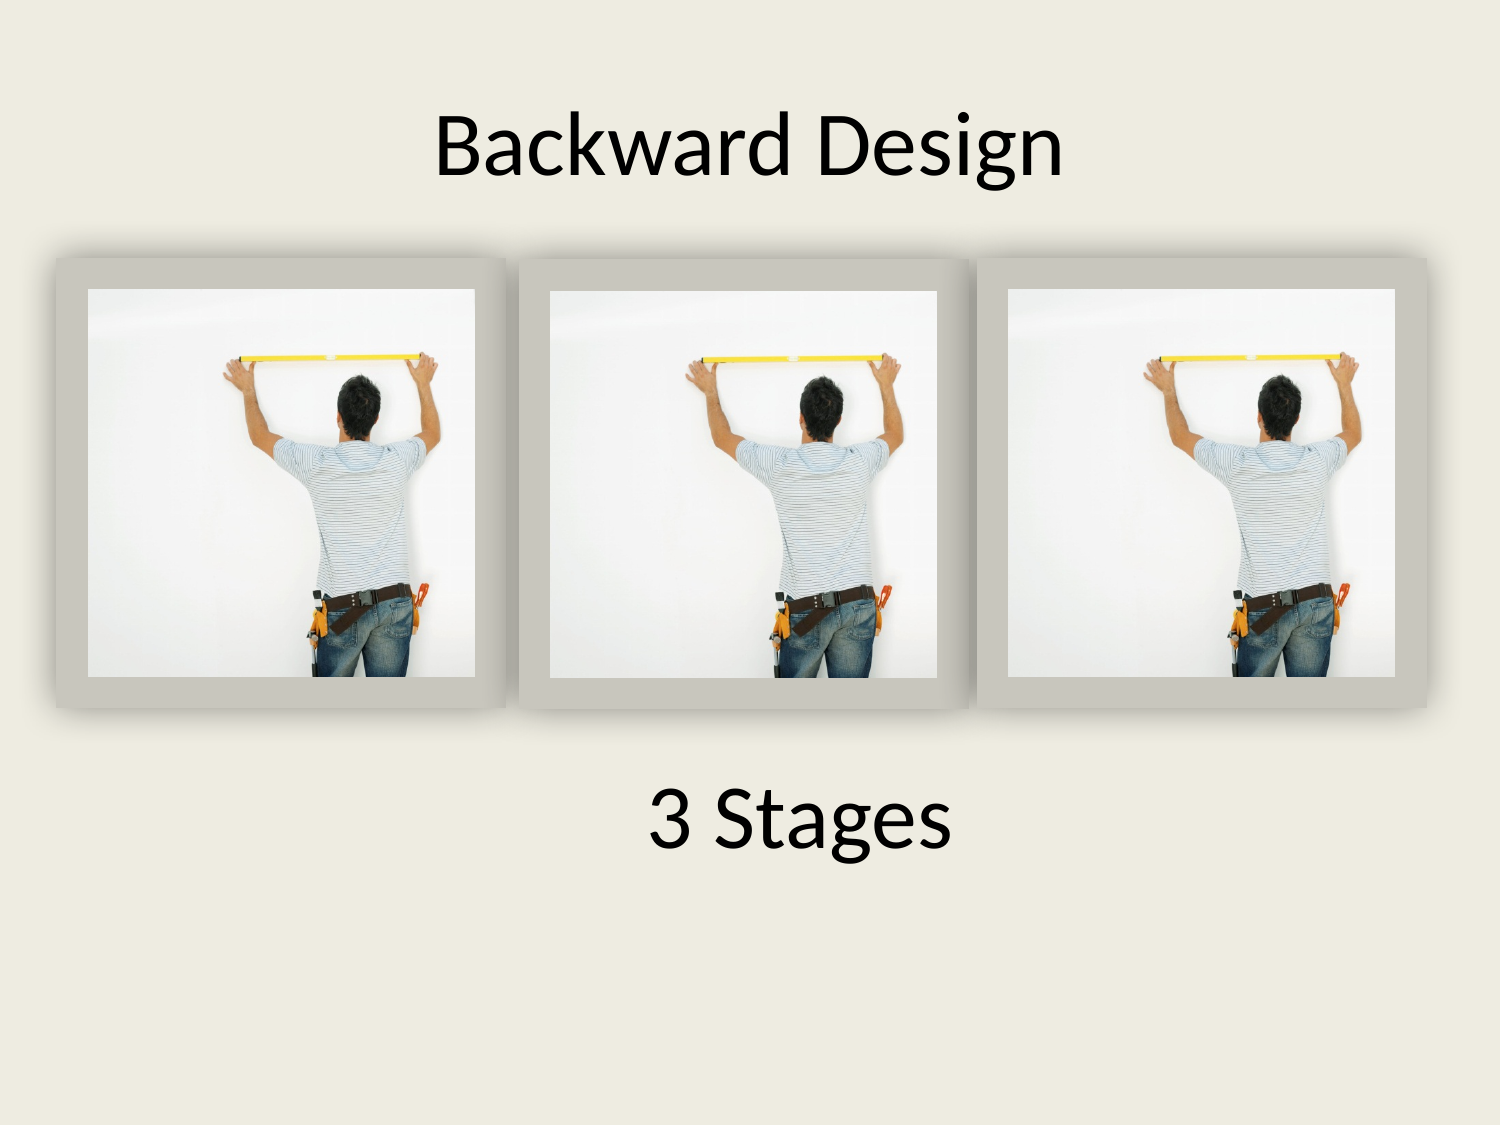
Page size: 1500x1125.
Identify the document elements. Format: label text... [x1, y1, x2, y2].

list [87, 288, 476, 677]
title Backward Design [75, 45, 1425, 233]
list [549, 290, 938, 679]
text_box 3 Stages [287, 749, 1313, 875]
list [1007, 288, 1396, 677]
